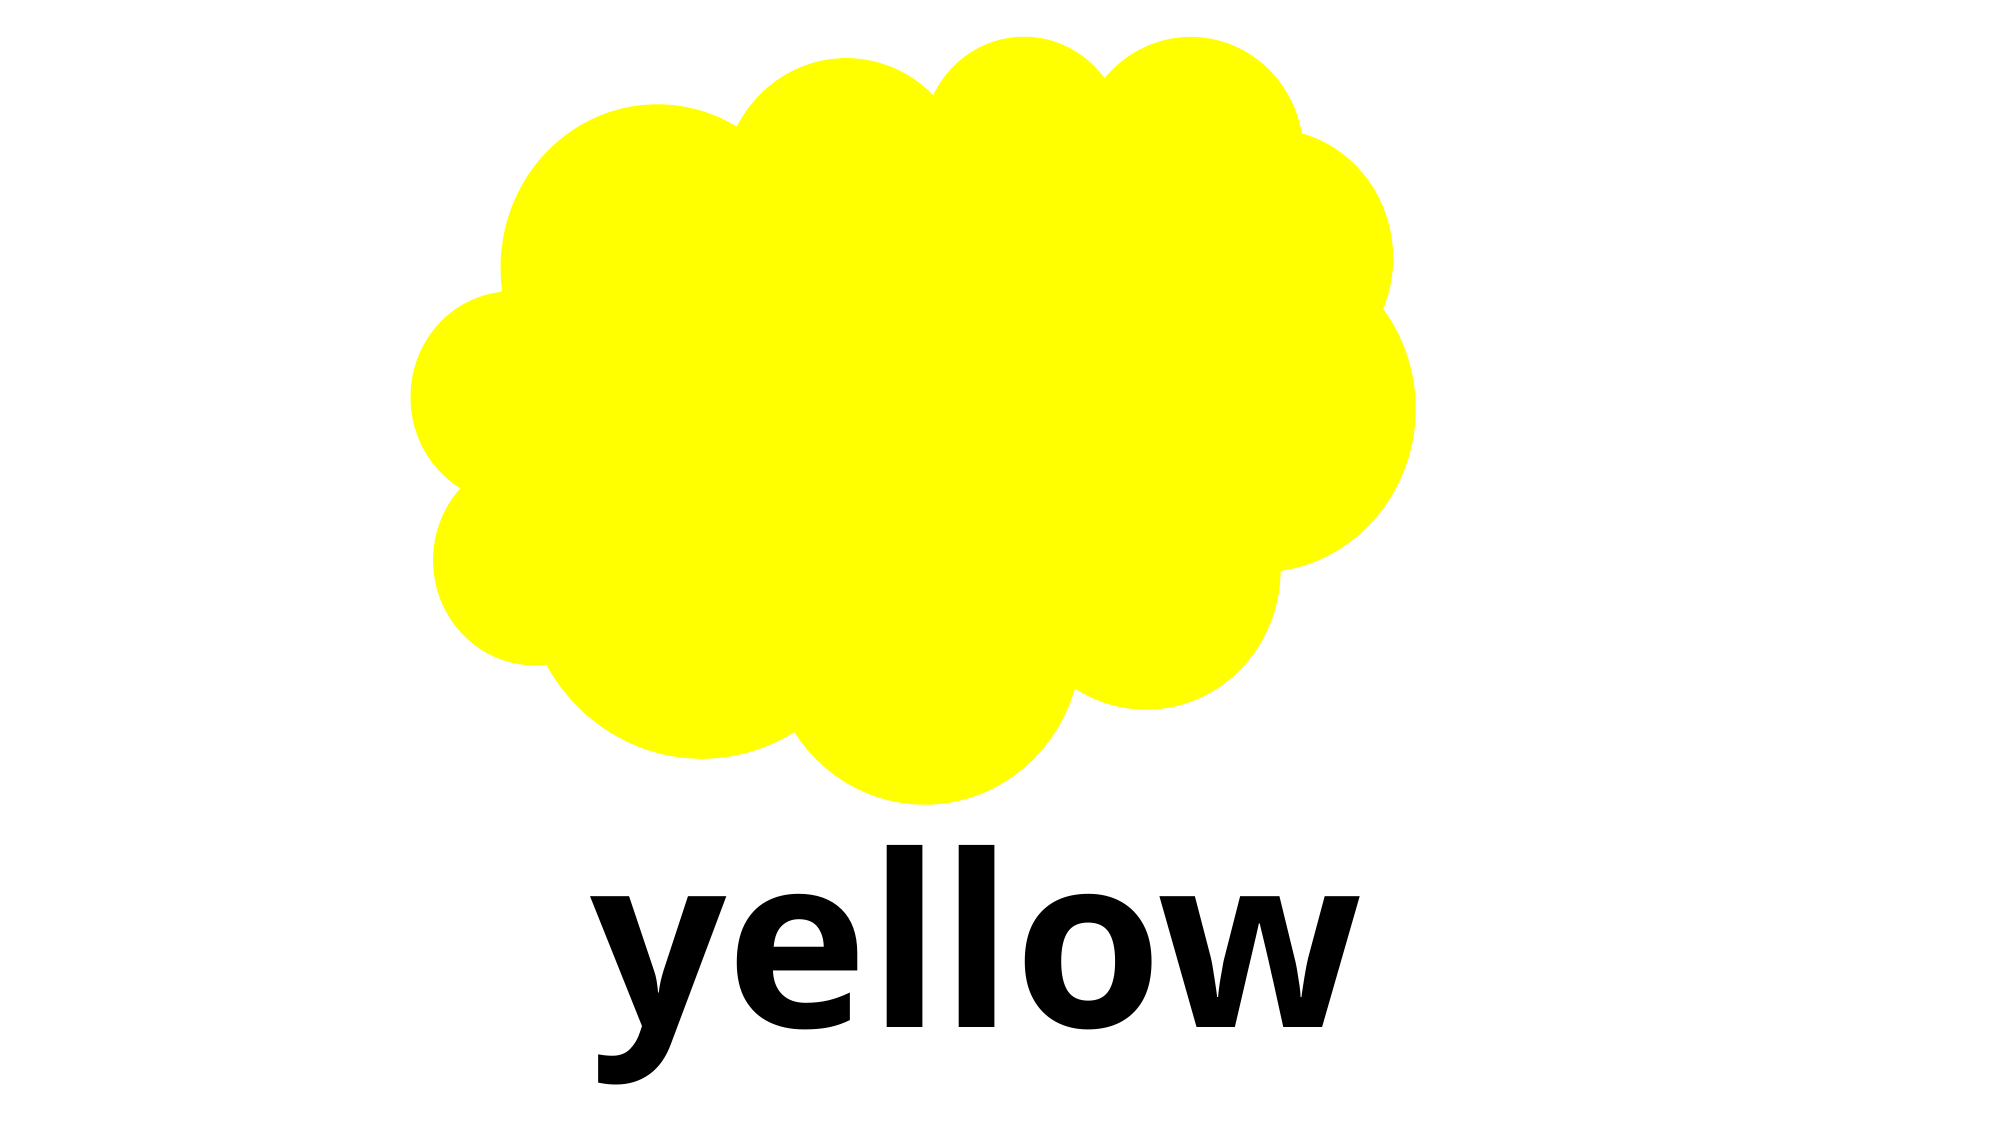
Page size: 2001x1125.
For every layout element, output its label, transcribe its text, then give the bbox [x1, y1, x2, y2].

text_box yellow [575, 780, 1378, 1083]
text_box [409, 35, 1417, 780]
